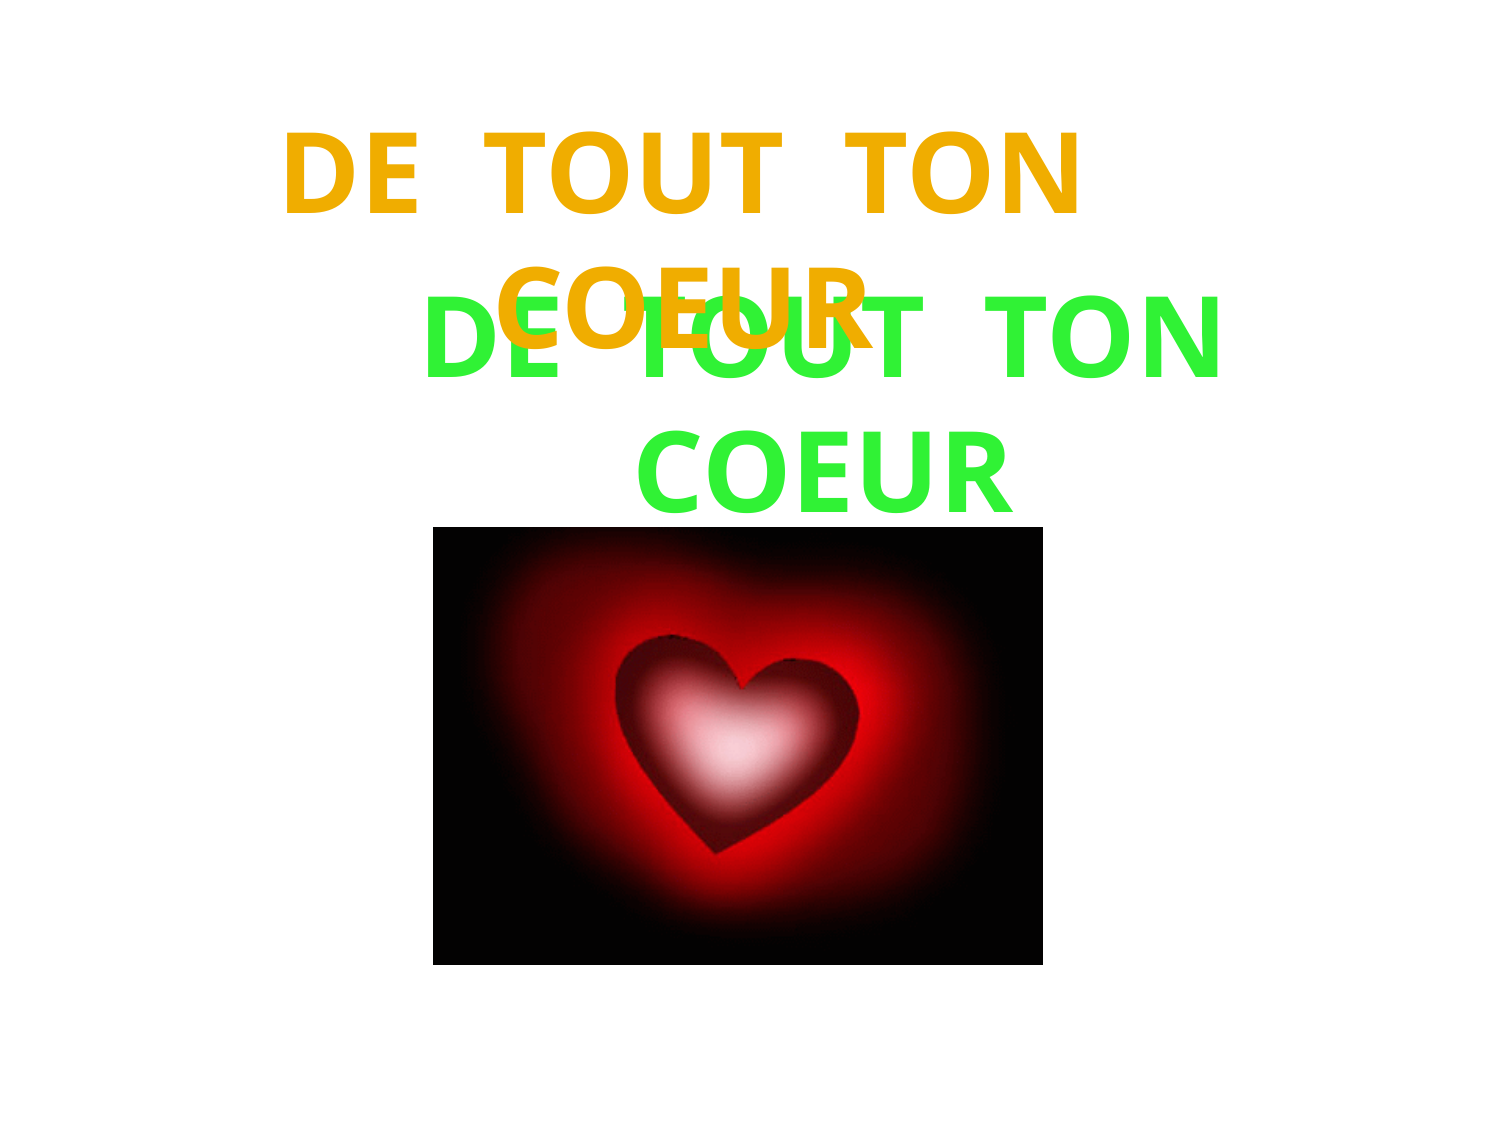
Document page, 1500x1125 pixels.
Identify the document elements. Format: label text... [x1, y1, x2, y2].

text_box De tout ton coeur [70, 93, 1325, 379]
text_box De tout ton coeur [210, 257, 1465, 543]
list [433, 527, 1043, 965]
